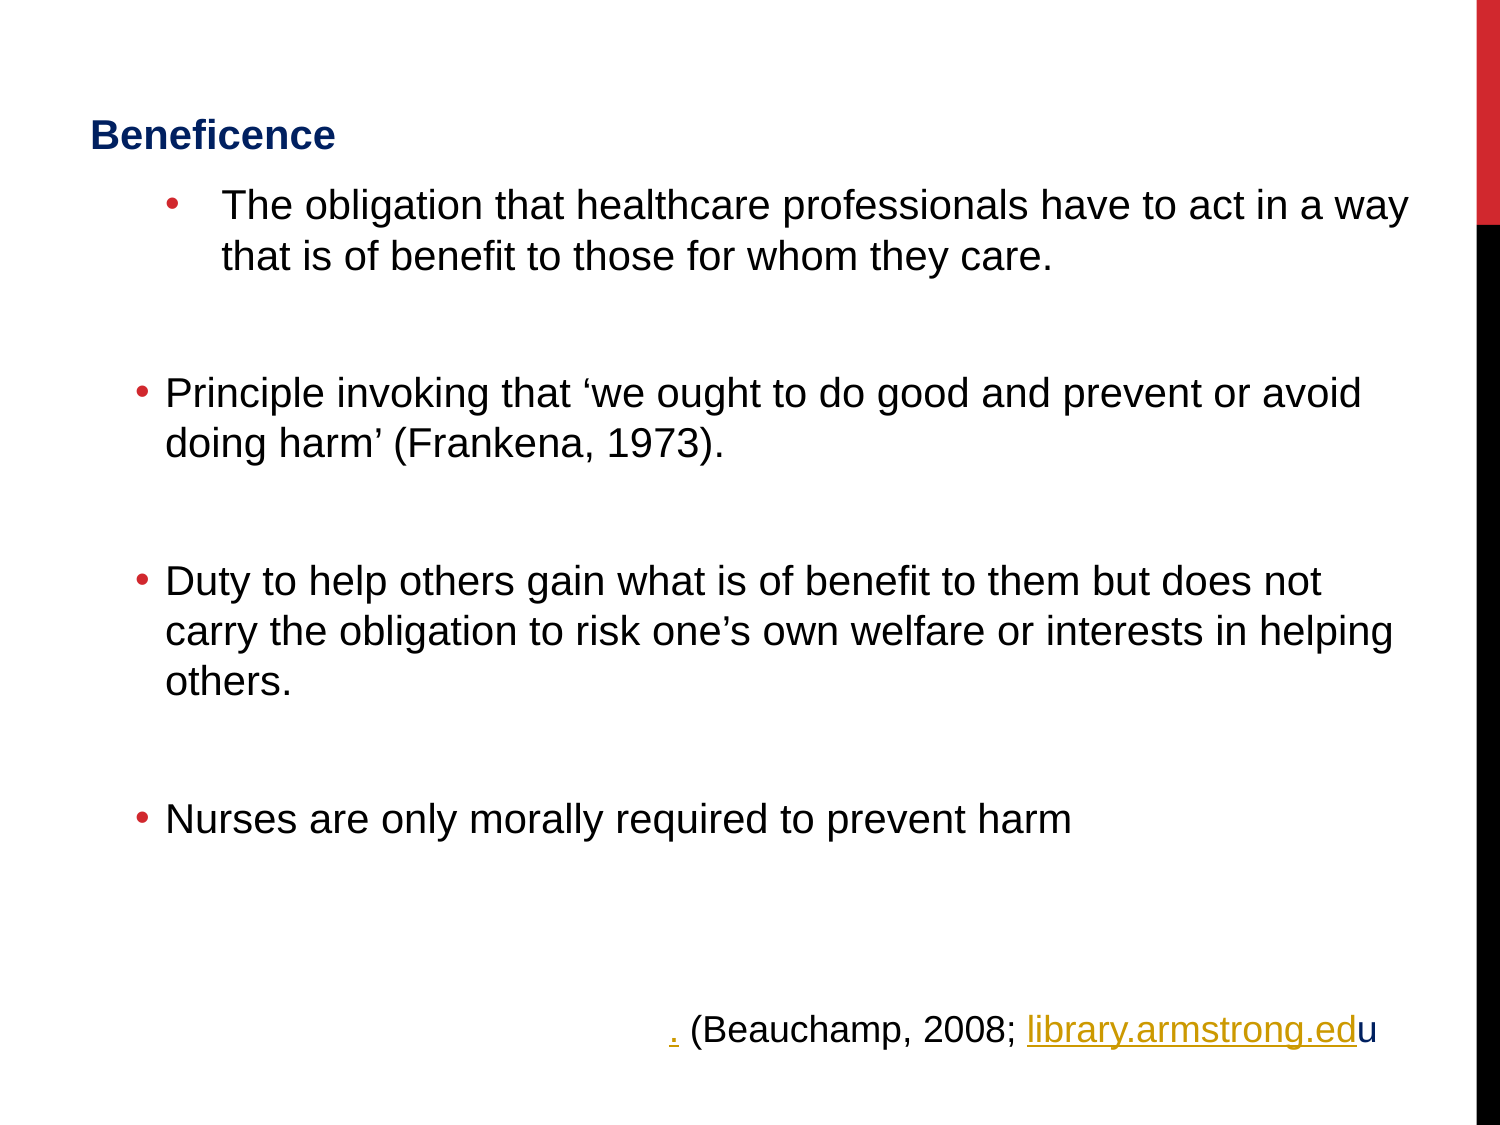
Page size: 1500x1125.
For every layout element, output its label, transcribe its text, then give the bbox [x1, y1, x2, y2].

list Beneficence The obligation that healthcare professionals have to act in a way that is of benefit to those for whom they care. Principle invoking that ‘we ought to do good and prevent or avoid doing harm’ (Frankena, 1973). Duty to help others gain what is of benefit to them but does not carry the obligation to risk one’s own welfare or interests in helping others. Nurses are only morally required to prevent harm [75, 99, 1425, 1005]
text_box . (Beauchamp, 2008; library.armstrong.edu [654, 998, 1393, 1058]
